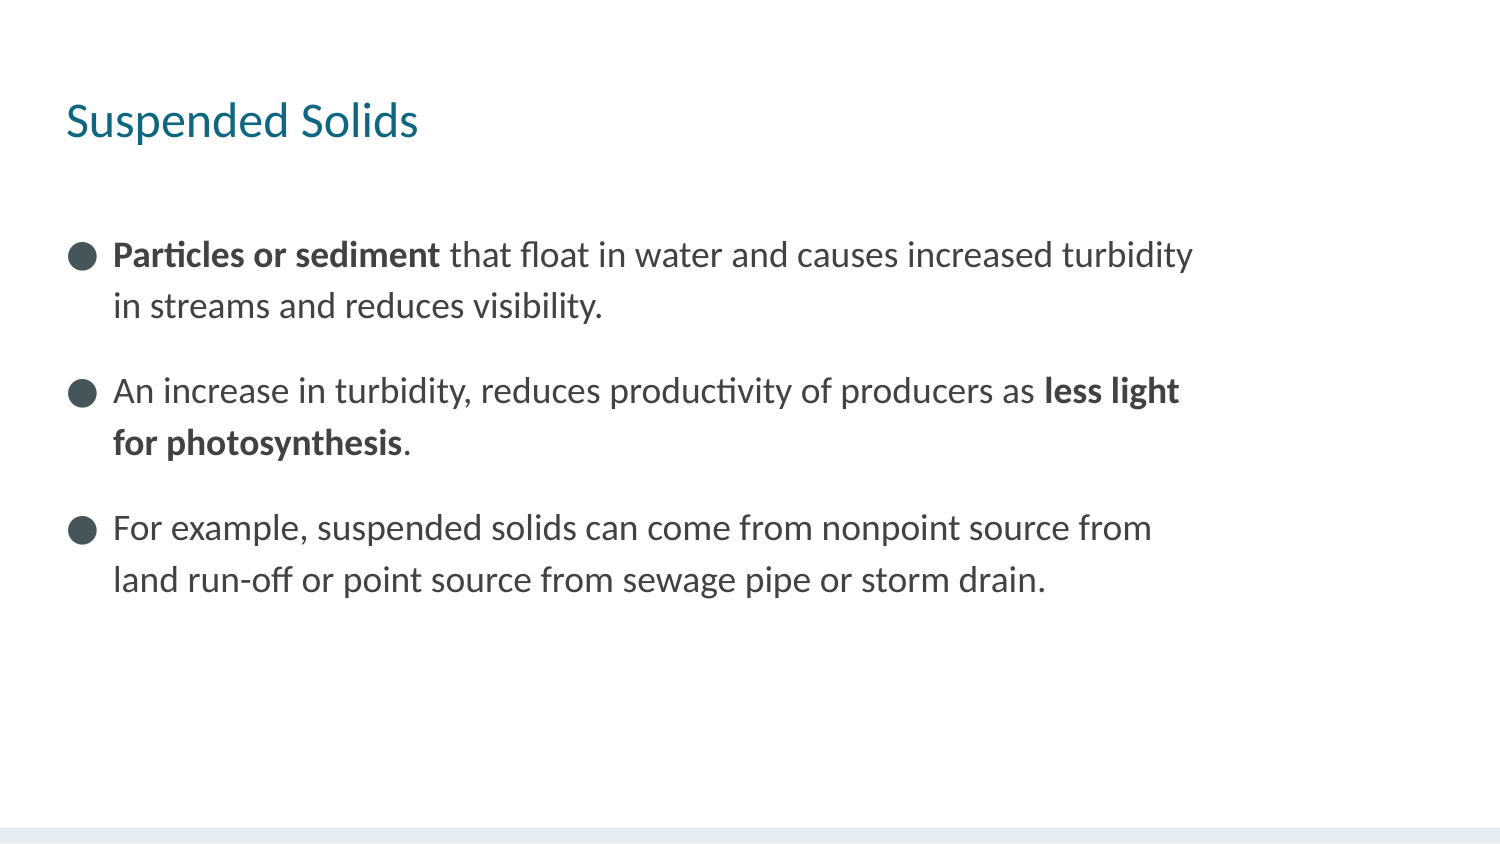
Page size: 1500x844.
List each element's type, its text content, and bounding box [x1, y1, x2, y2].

title Suspended Solids [51, 72, 1233, 189]
list Particles or sediment that float in water and causes increased turbidity in streams and reduces visibility. An increase in turbidity, reduces productivity of producers as less light for photosynthesis. For example, suspended solids can come from nonpoint source from land run-off or point source from sewage pipe or storm drain. [51, 207, 1233, 750]
